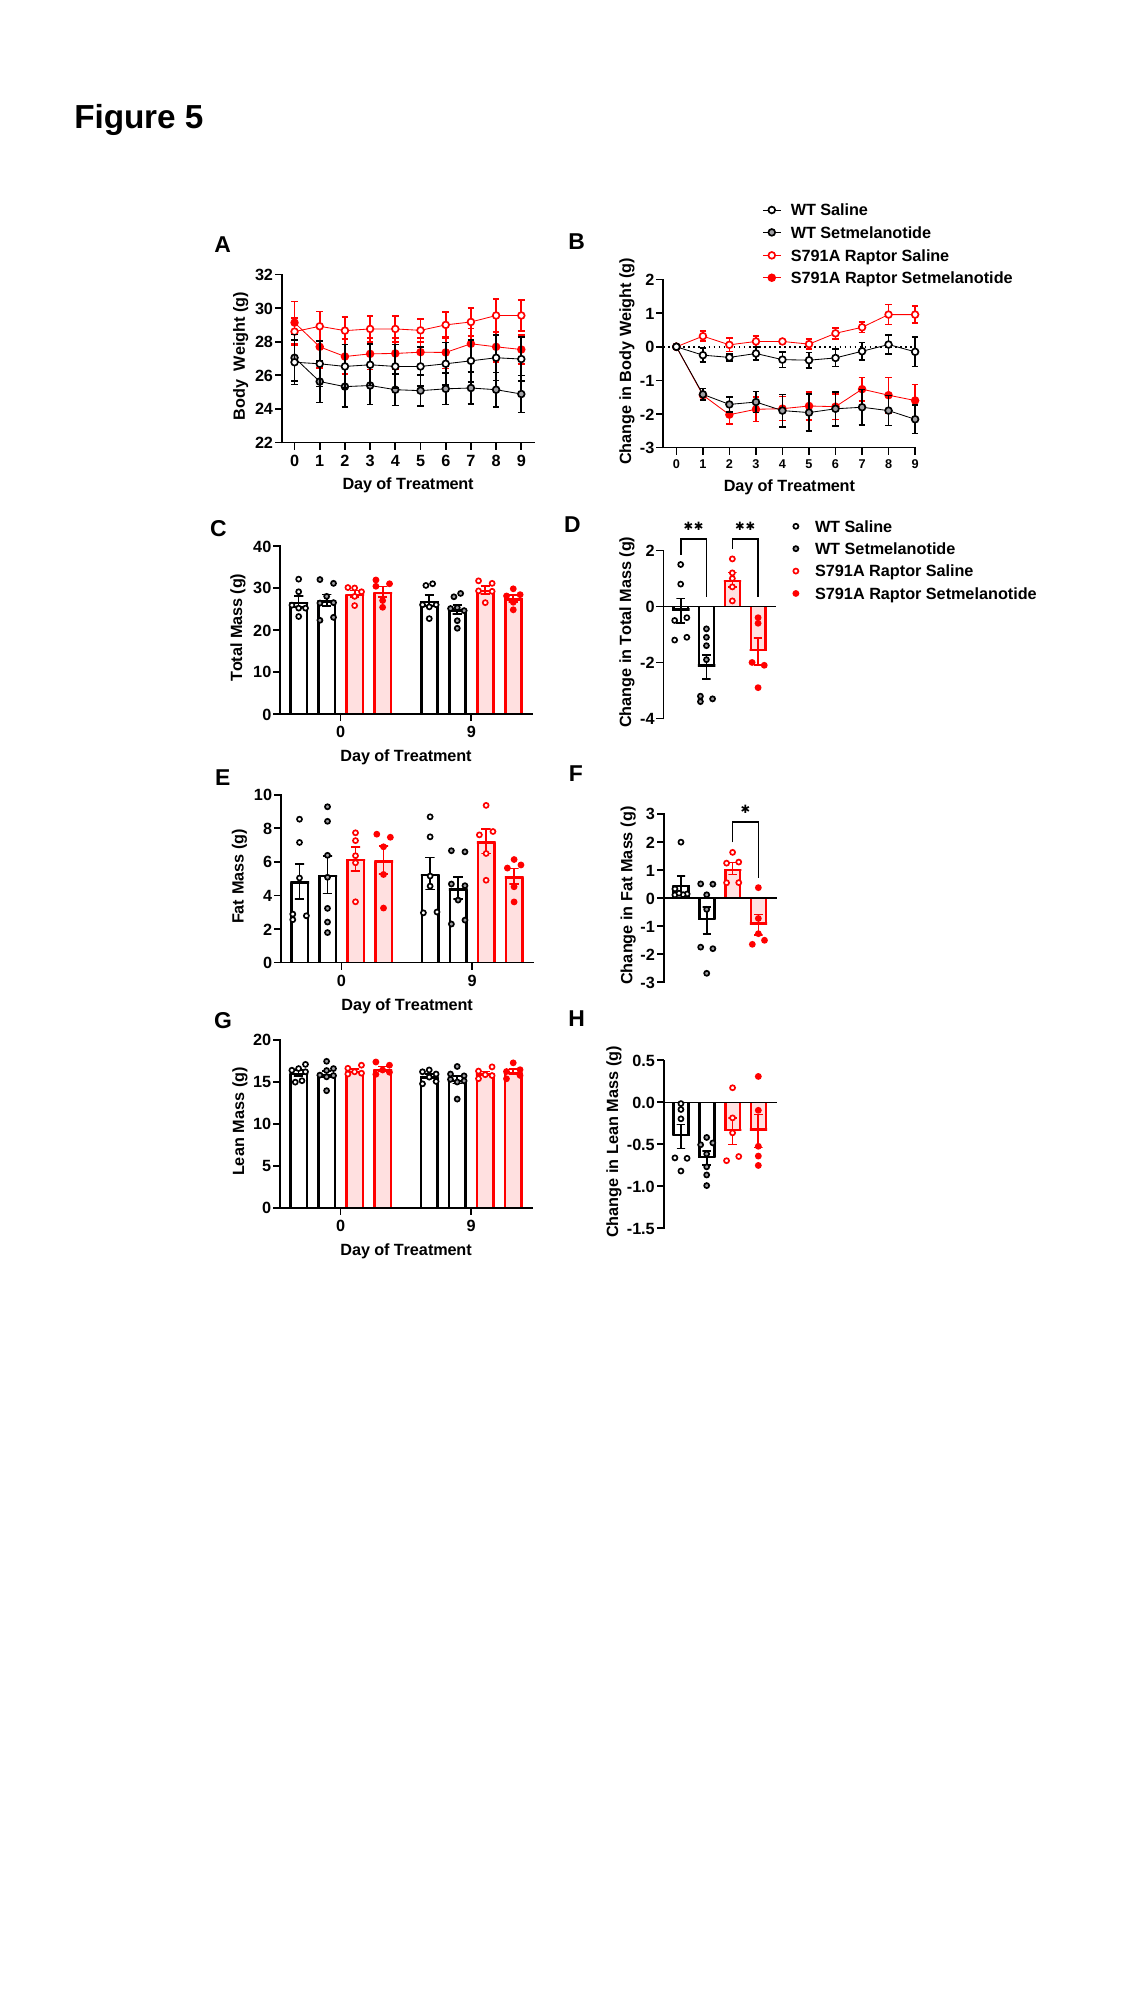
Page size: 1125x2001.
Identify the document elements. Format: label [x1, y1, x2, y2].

text_box [58, 87, 1049, 1271]
